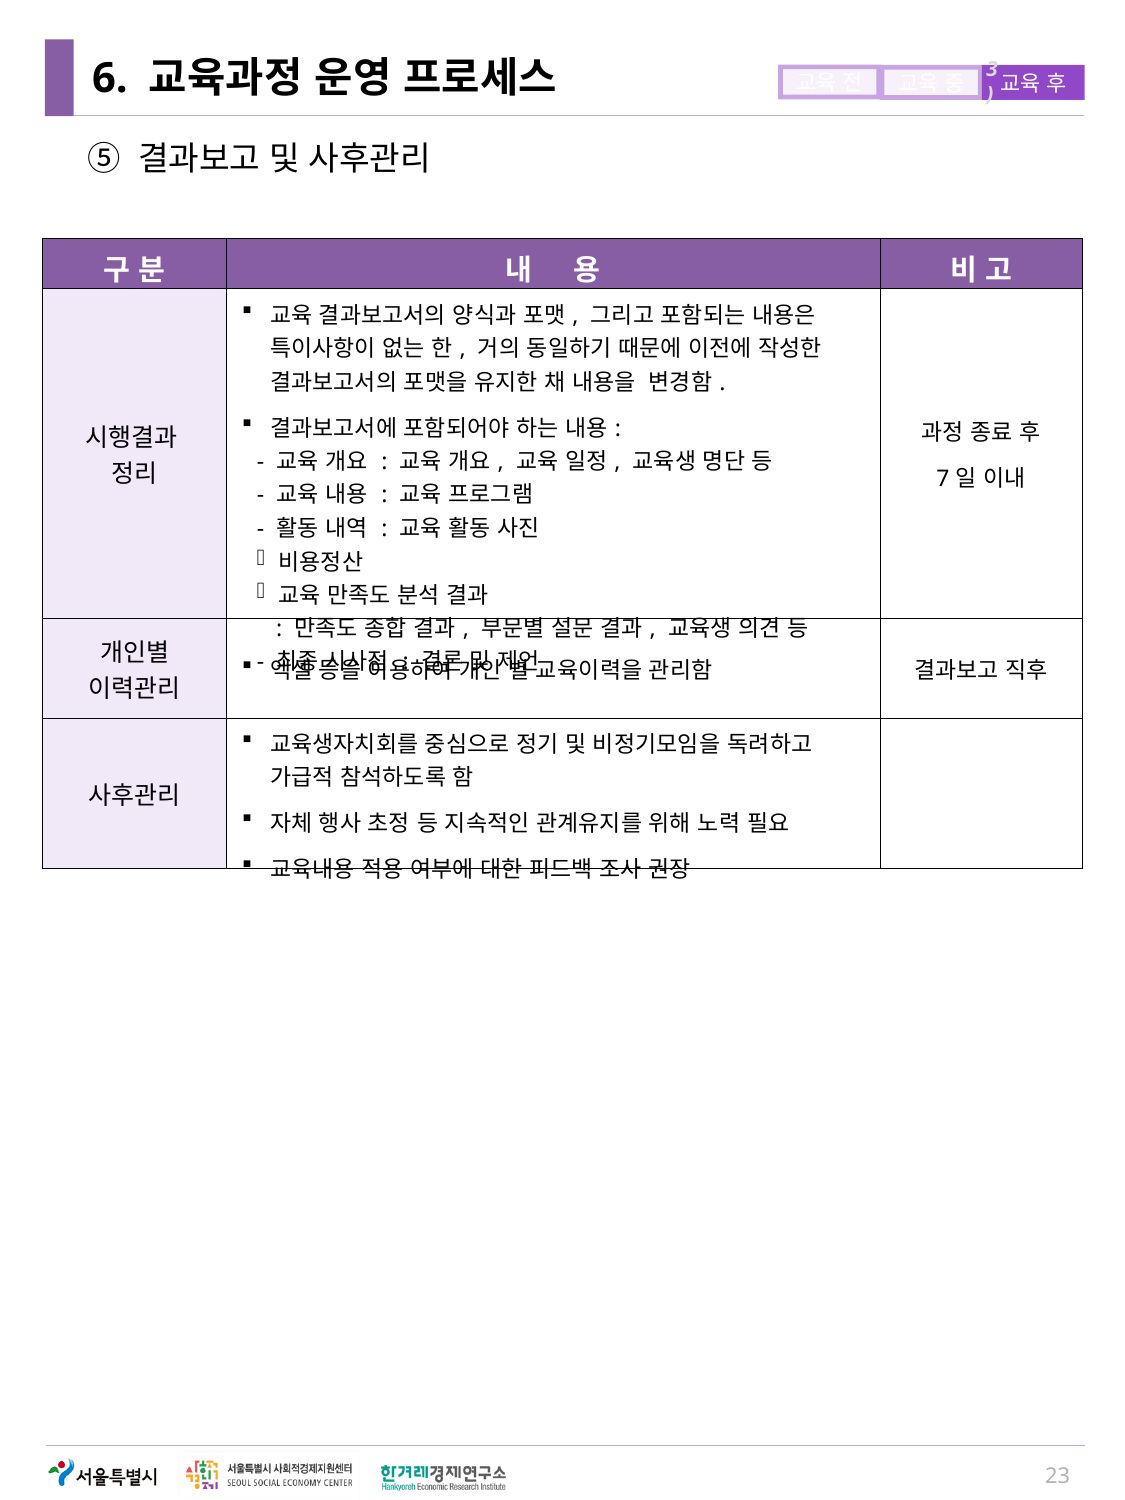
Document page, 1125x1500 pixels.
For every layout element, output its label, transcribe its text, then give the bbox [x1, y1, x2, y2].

table_cell 결과보고 직후 [881, 619, 1082, 718]
table_cell 교육 결과보고서의 양식과 포맷, 그리고 포함되는 내용은 특이사항이 없는 한, 거의 동일하기 때문에 이전에 작성한 결과보고서의 포맷을 유지한 채 내용을 변경함. 결과보고서에 포함되어야 하는 내용: - 교육 개요 : 교육 개요, 교육 일정, 교육생 명단 등 - 교육 내용 : 교육 프로그램 - 활동 내역 : 교육 활동 사진 비용정산 교육 만족도 분석 결과 : 만족도 종합 결과, 부문별 설문 결과, 교육생 의견 등 - 최종 시사점 : 결론 및 제언 [227, 289, 880, 618]
picture [48, 1457, 157, 1486]
table_cell 교육생자치회를 중심으로 정기 및 비정기모임을 독려하고 가급적 참석하도록 함 자체 행사 초정 등 지속적인 관계유지를 위해 노력 필요 교육내용 적용 여부에 대한 피드백 조사 권장 [227, 719, 880, 868]
slide_number 23 [832, 1436, 1086, 1500]
picture [178, 1451, 360, 1499]
table_header 비 고 [881, 239, 1082, 288]
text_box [780, 55, 1083, 98]
title 6. 교육과정 운영 프로세스 [77, 49, 1034, 110]
table_cell [881, 719, 1082, 868]
table_header 내 용 [227, 239, 880, 288]
table_cell 엑셀 등을 이용하여 개인 별 교육이력을 관리함 [227, 619, 880, 718]
text_box ⑤ 결과보고 및 사후관리 [72, 130, 446, 185]
table_cell 과정 종료 후 7일 이내 [881, 289, 1082, 618]
table_cell 사후관리 [43, 719, 226, 868]
picture [381, 1465, 506, 1491]
table_cell 시행결과 정리 [43, 289, 226, 618]
table_cell 개인별 이력관리 [43, 619, 226, 718]
table_header 구 분 [43, 239, 226, 288]
